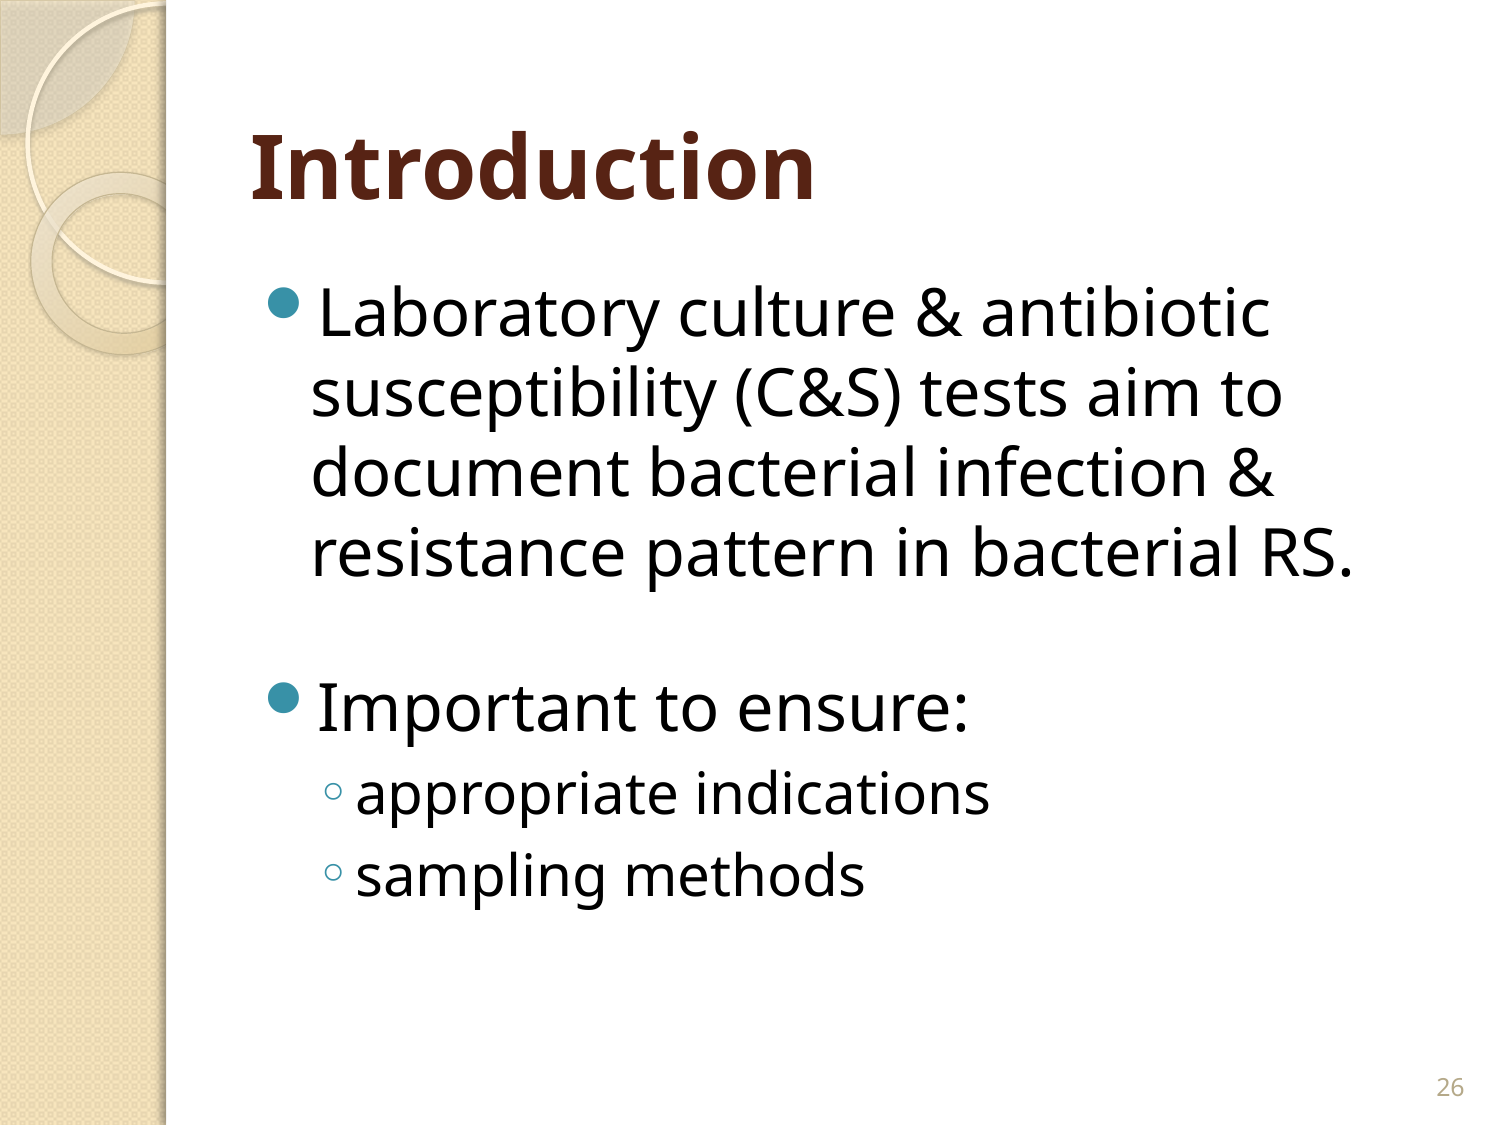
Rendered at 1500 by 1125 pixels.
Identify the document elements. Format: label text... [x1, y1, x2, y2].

slide_number 26 [1413, 1034, 1488, 1113]
title Introduction [235, 70, 1466, 258]
list Laboratory culture & antibiotic susceptibility (C&S) tests aim to document bacterial infection & resistance pattern in bacterial RS. Important to ensure: appropriate indications sampling methods [235, 262, 1466, 1050]
